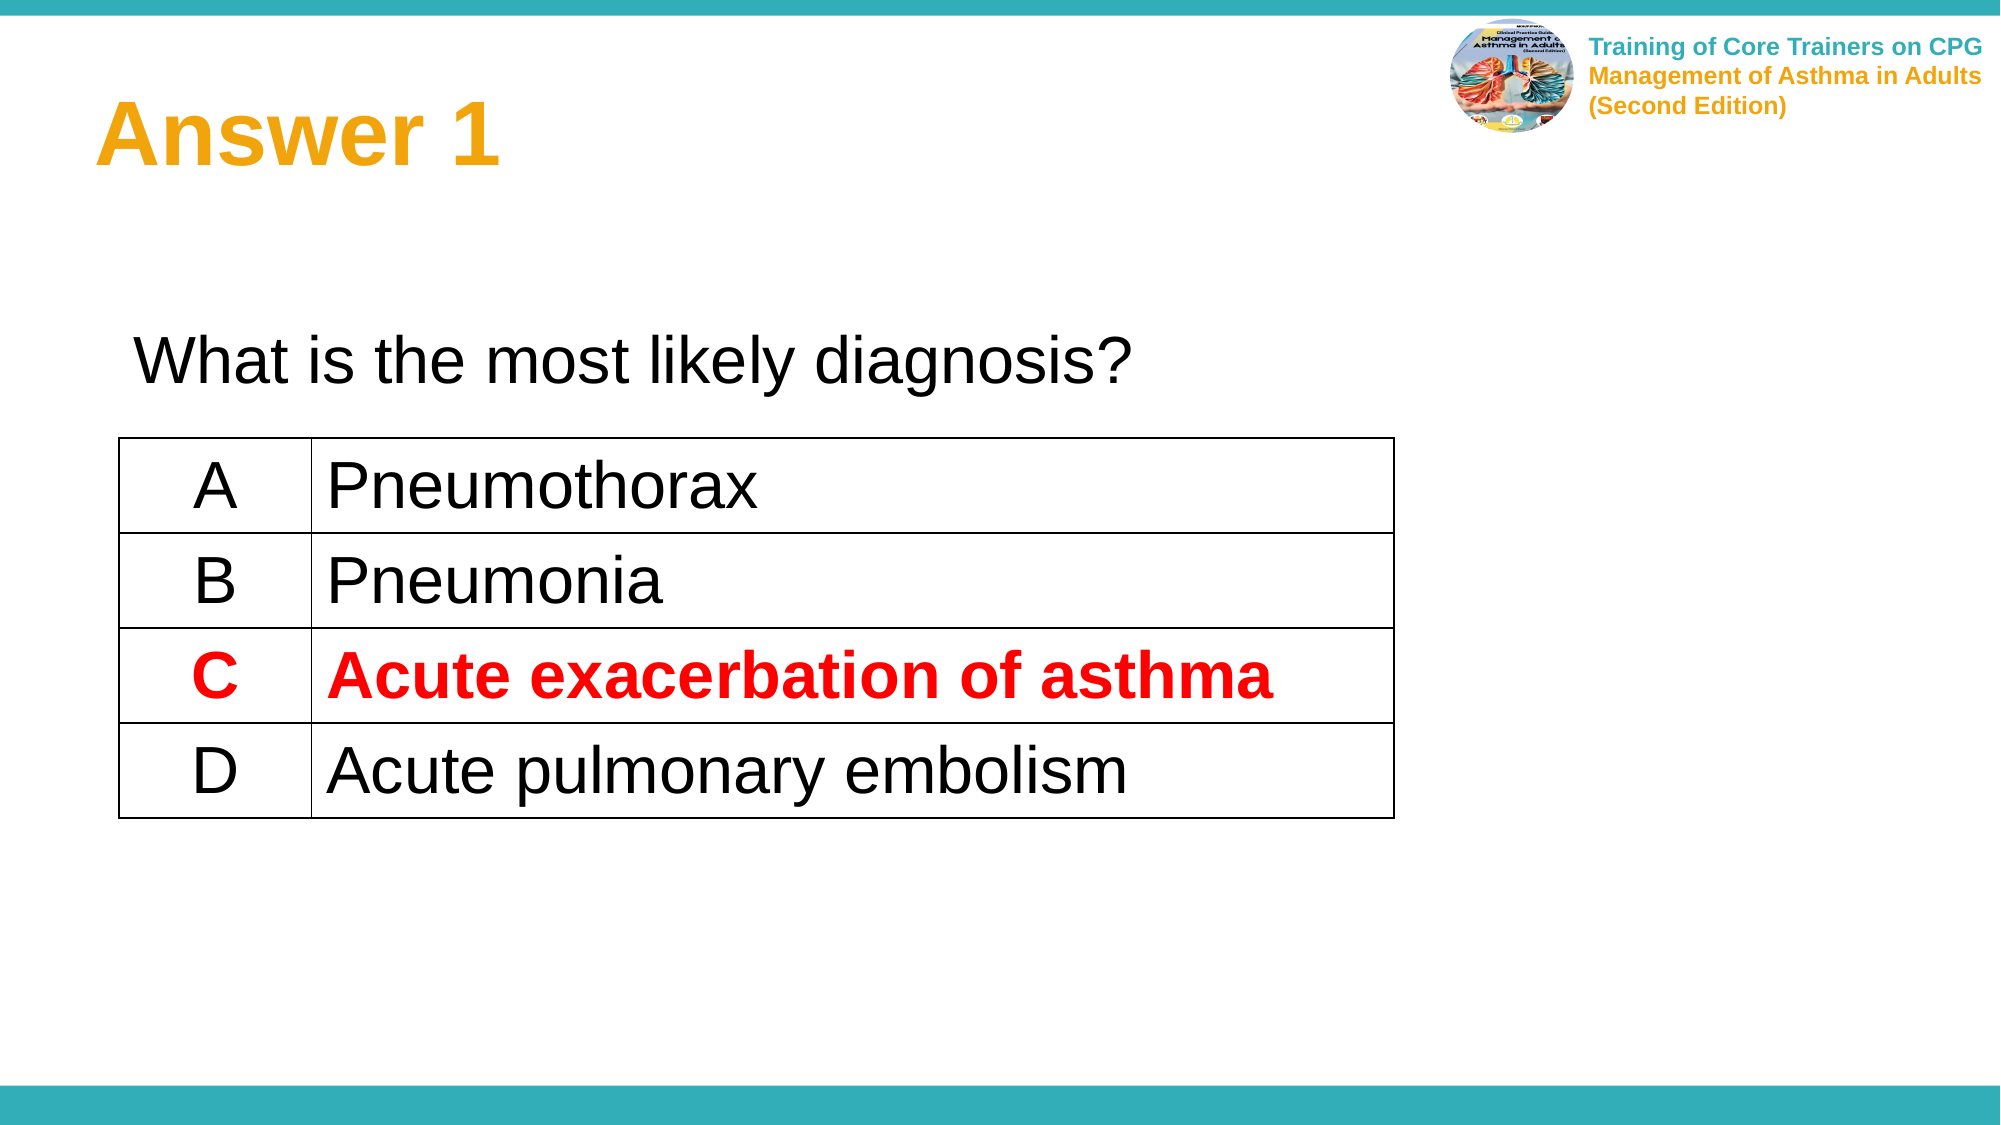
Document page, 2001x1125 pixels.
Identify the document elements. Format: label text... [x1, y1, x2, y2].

table_cell B [120, 534, 311, 627]
table_cell D [120, 724, 311, 817]
table_header Pneumothorax [312, 439, 1393, 532]
table_cell Acute exacerbation of asthma [312, 629, 1393, 722]
list Answer 1 [3, 65, 2000, 192]
table_cell C [120, 629, 311, 722]
text_box What is the most likely diagnosis? [118, 309, 1952, 405]
table_cell Pneumonia [312, 534, 1393, 627]
table_cell Acute pulmonary embolism [312, 724, 1393, 817]
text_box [1449, 18, 2000, 133]
table_header A [120, 439, 311, 532]
